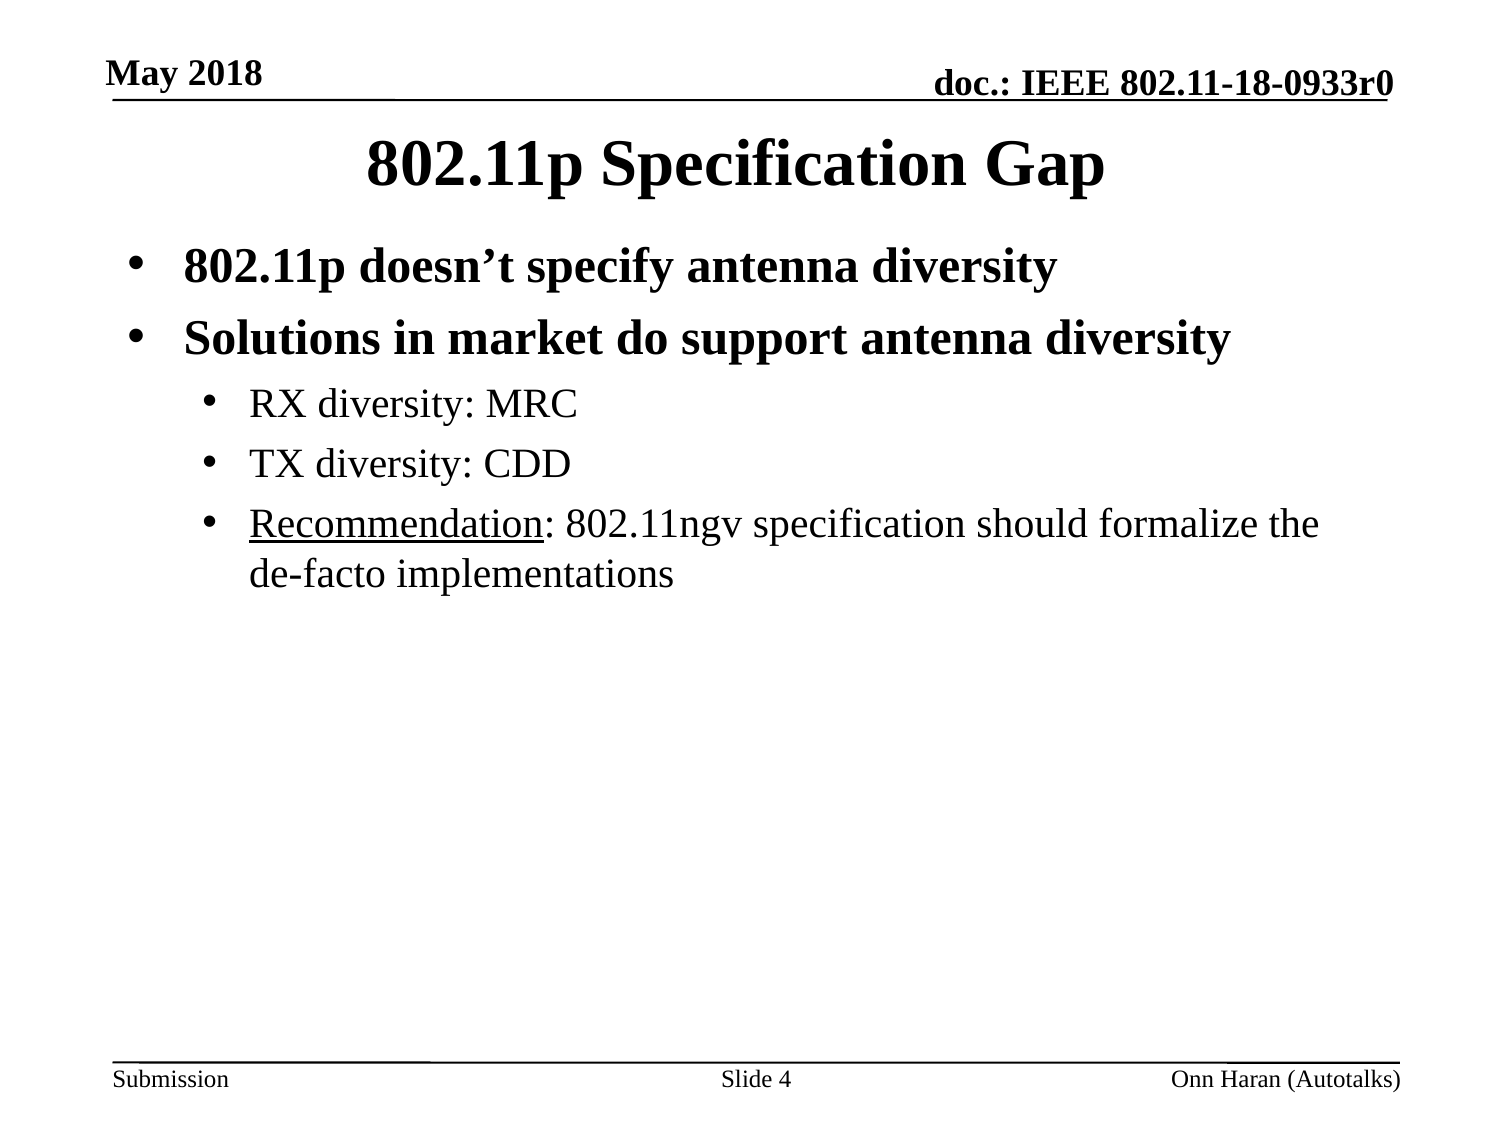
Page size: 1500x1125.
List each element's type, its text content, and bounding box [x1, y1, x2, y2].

slide_number Slide 4 [712, 1061, 800, 1123]
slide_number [105, 48, 414, 94]
list 802.11p doesn’t specify antenna diversity Solutions in market do support antenna diversity RX diversity: MRC TX diversity: CDD Recommendation: 802.11ngv specification should formalize the de-facto implementations [111, 224, 1388, 744]
title 802.11p Specification Gap [99, 70, 1375, 246]
footer Onn Haran (Autotalks) [878, 1061, 1402, 1093]
